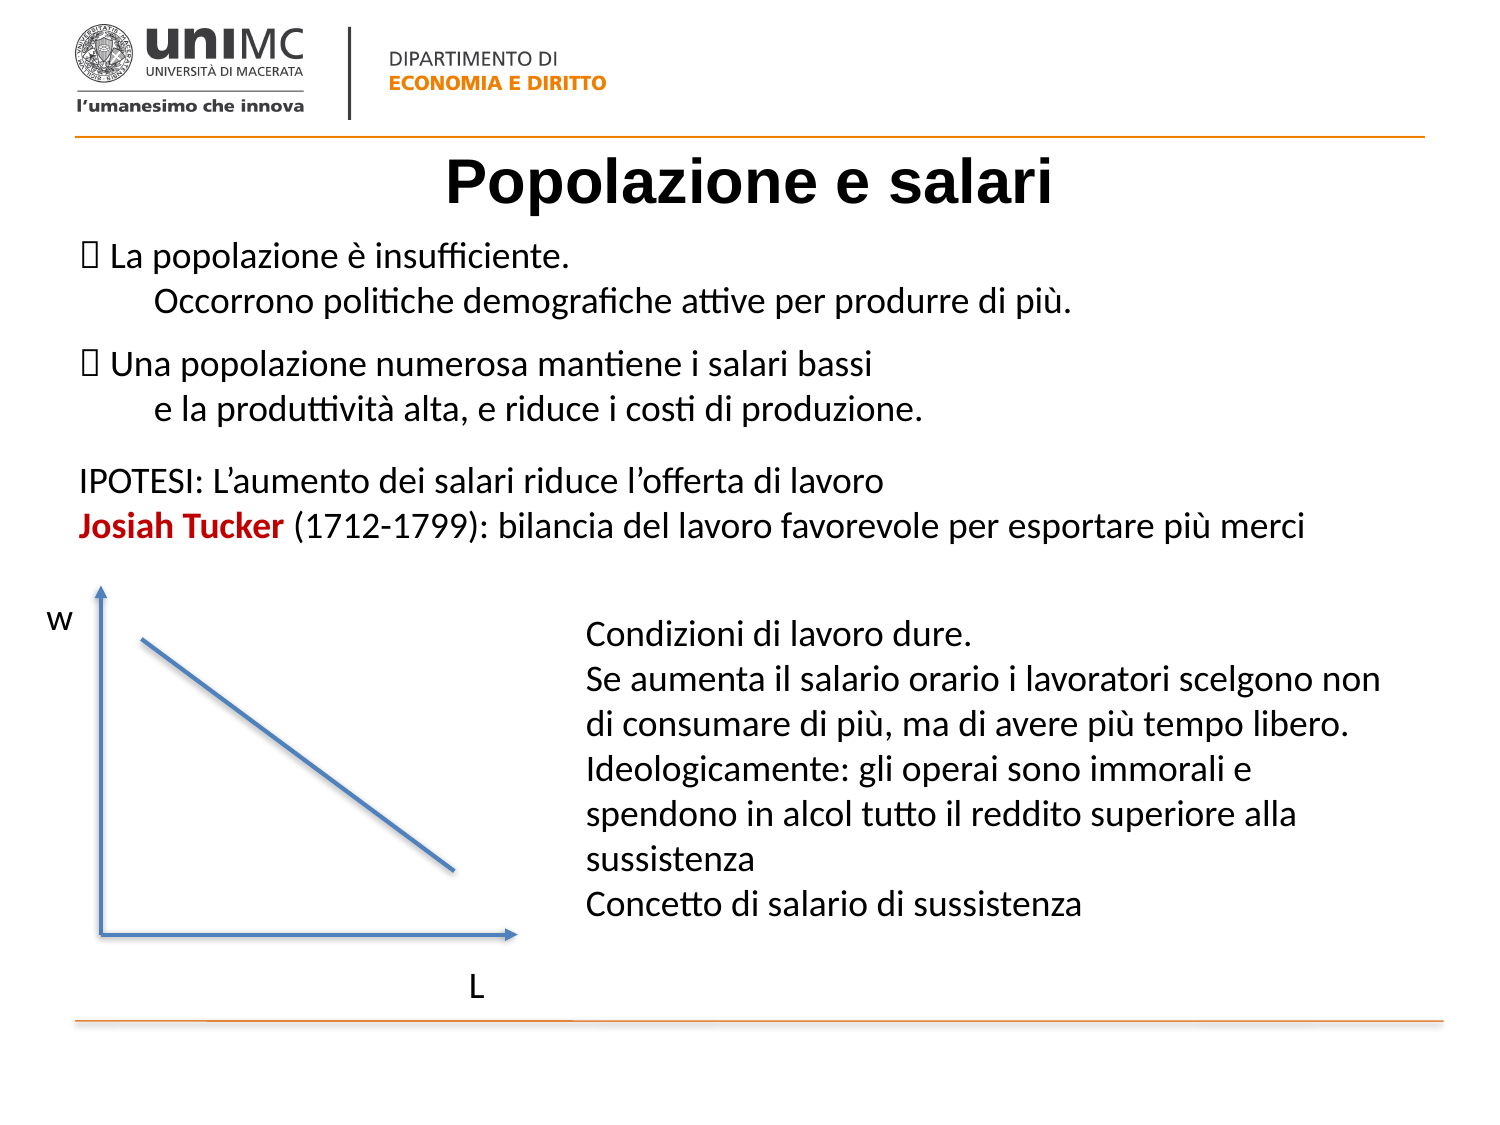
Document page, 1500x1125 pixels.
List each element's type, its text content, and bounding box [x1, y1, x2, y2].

text_box w [31, 585, 100, 646]
picture [75, 24, 1425, 132]
text_box L [454, 953, 544, 1013]
text_box Condizioni di lavoro dure. Se aumenta il salario orario i lavoratori scelgono non di consumare di più, ma di avere più tempo libero. Ideologicamente: gli operai sono immorali e spendono in alcol tutto il reddito superiore alla sussistenza Concetto di salario di sussistenza [571, 601, 1425, 932]
text_box  La popolazione è insufficiente. Occorrono politiche demografiche attive per produrre di più.  Una popolazione numerosa mantiene i salari bassi e la produttività alta, e riduce i costi di produzione. IPOTESI: L’aumento dei salari riduce l’offerta di lavoro Josiah Tucker (1712-1799): bilancia del lavoro favorevole per esportare più merci [64, 223, 1322, 554]
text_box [140, 638, 455, 872]
title Popolazione e salari [75, 132, 1425, 224]
